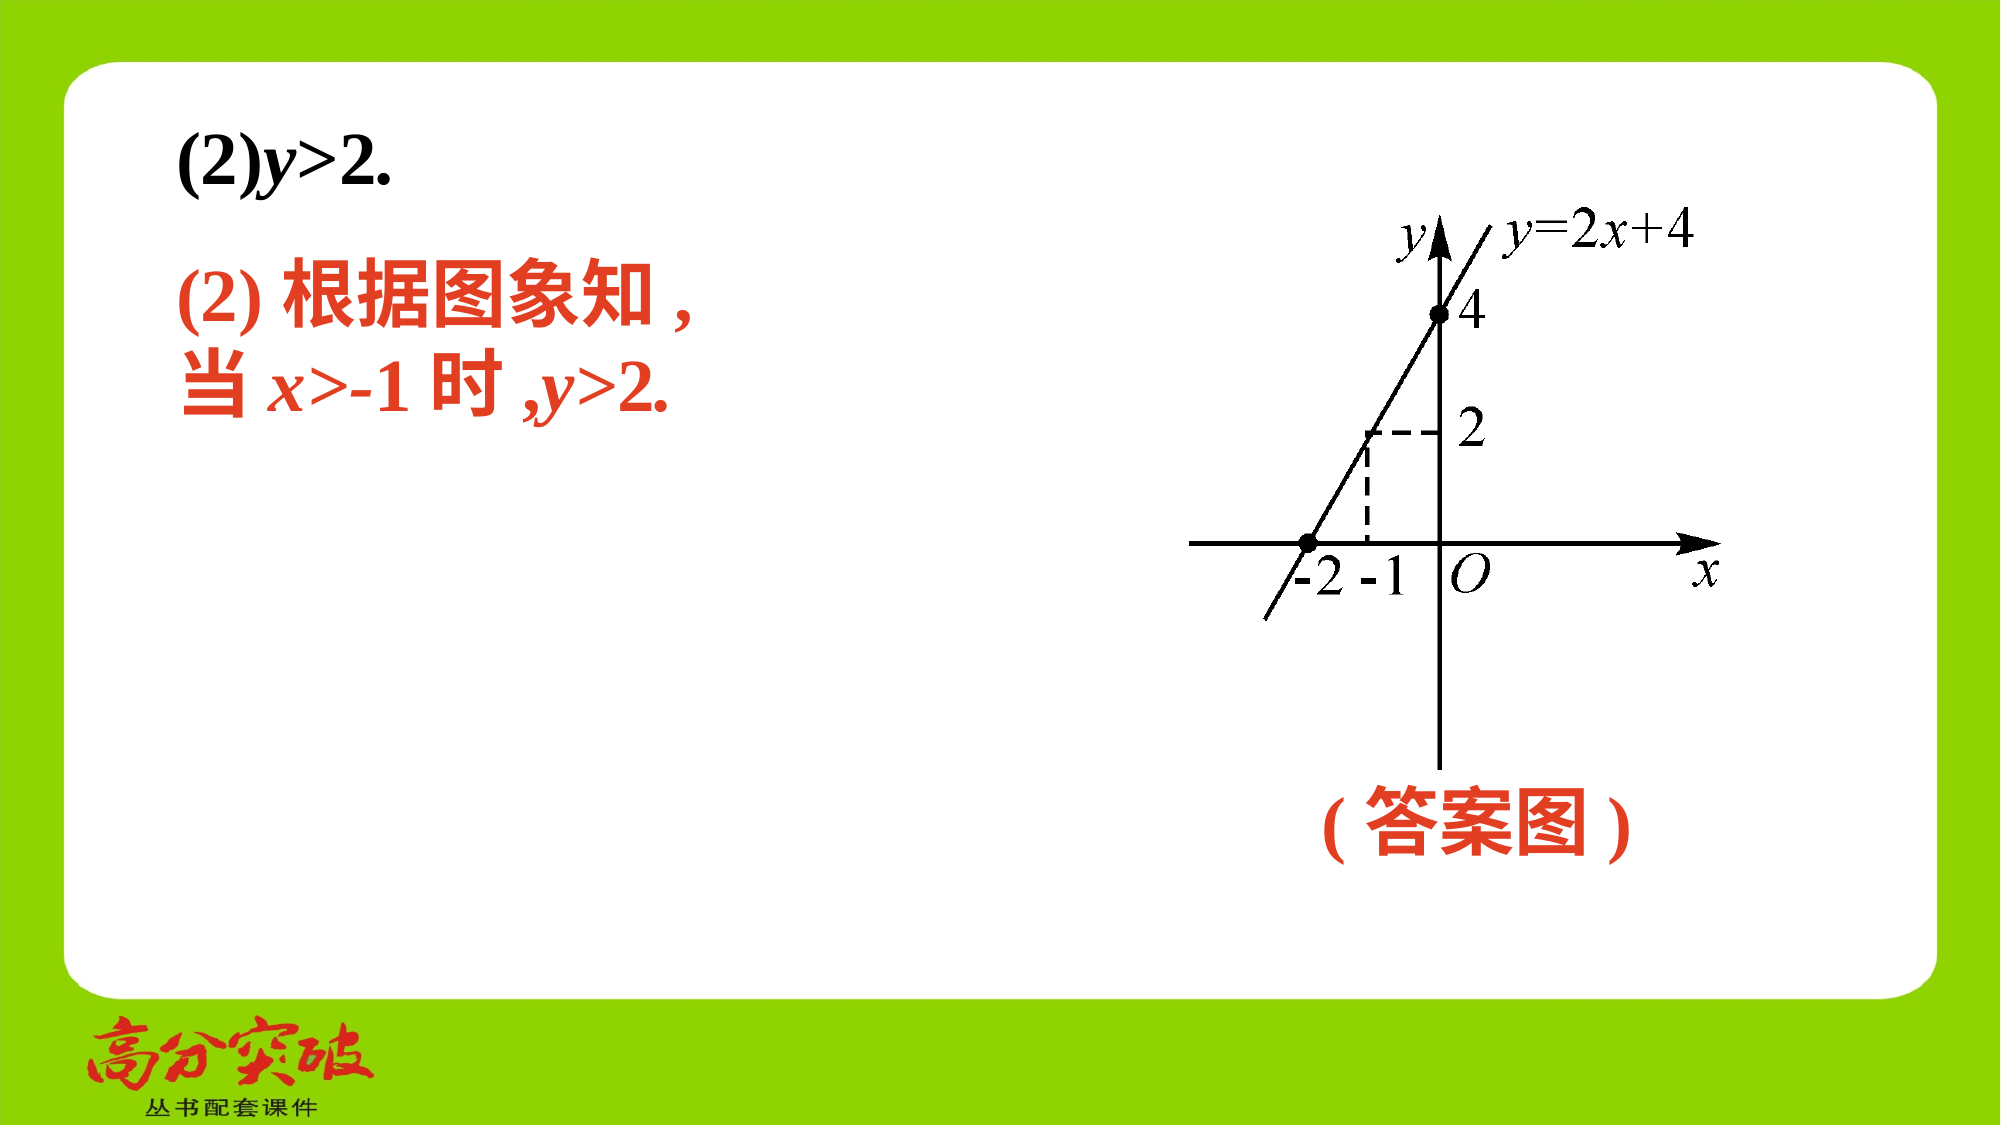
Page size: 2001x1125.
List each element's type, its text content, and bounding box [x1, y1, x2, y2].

picture [0, 0, 2001, 1125]
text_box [1188, 207, 1721, 874]
text_box (2)根据图象知, 当x>-1时,y>2. [161, 239, 847, 435]
text_box (2)y>2. [161, 101, 500, 207]
